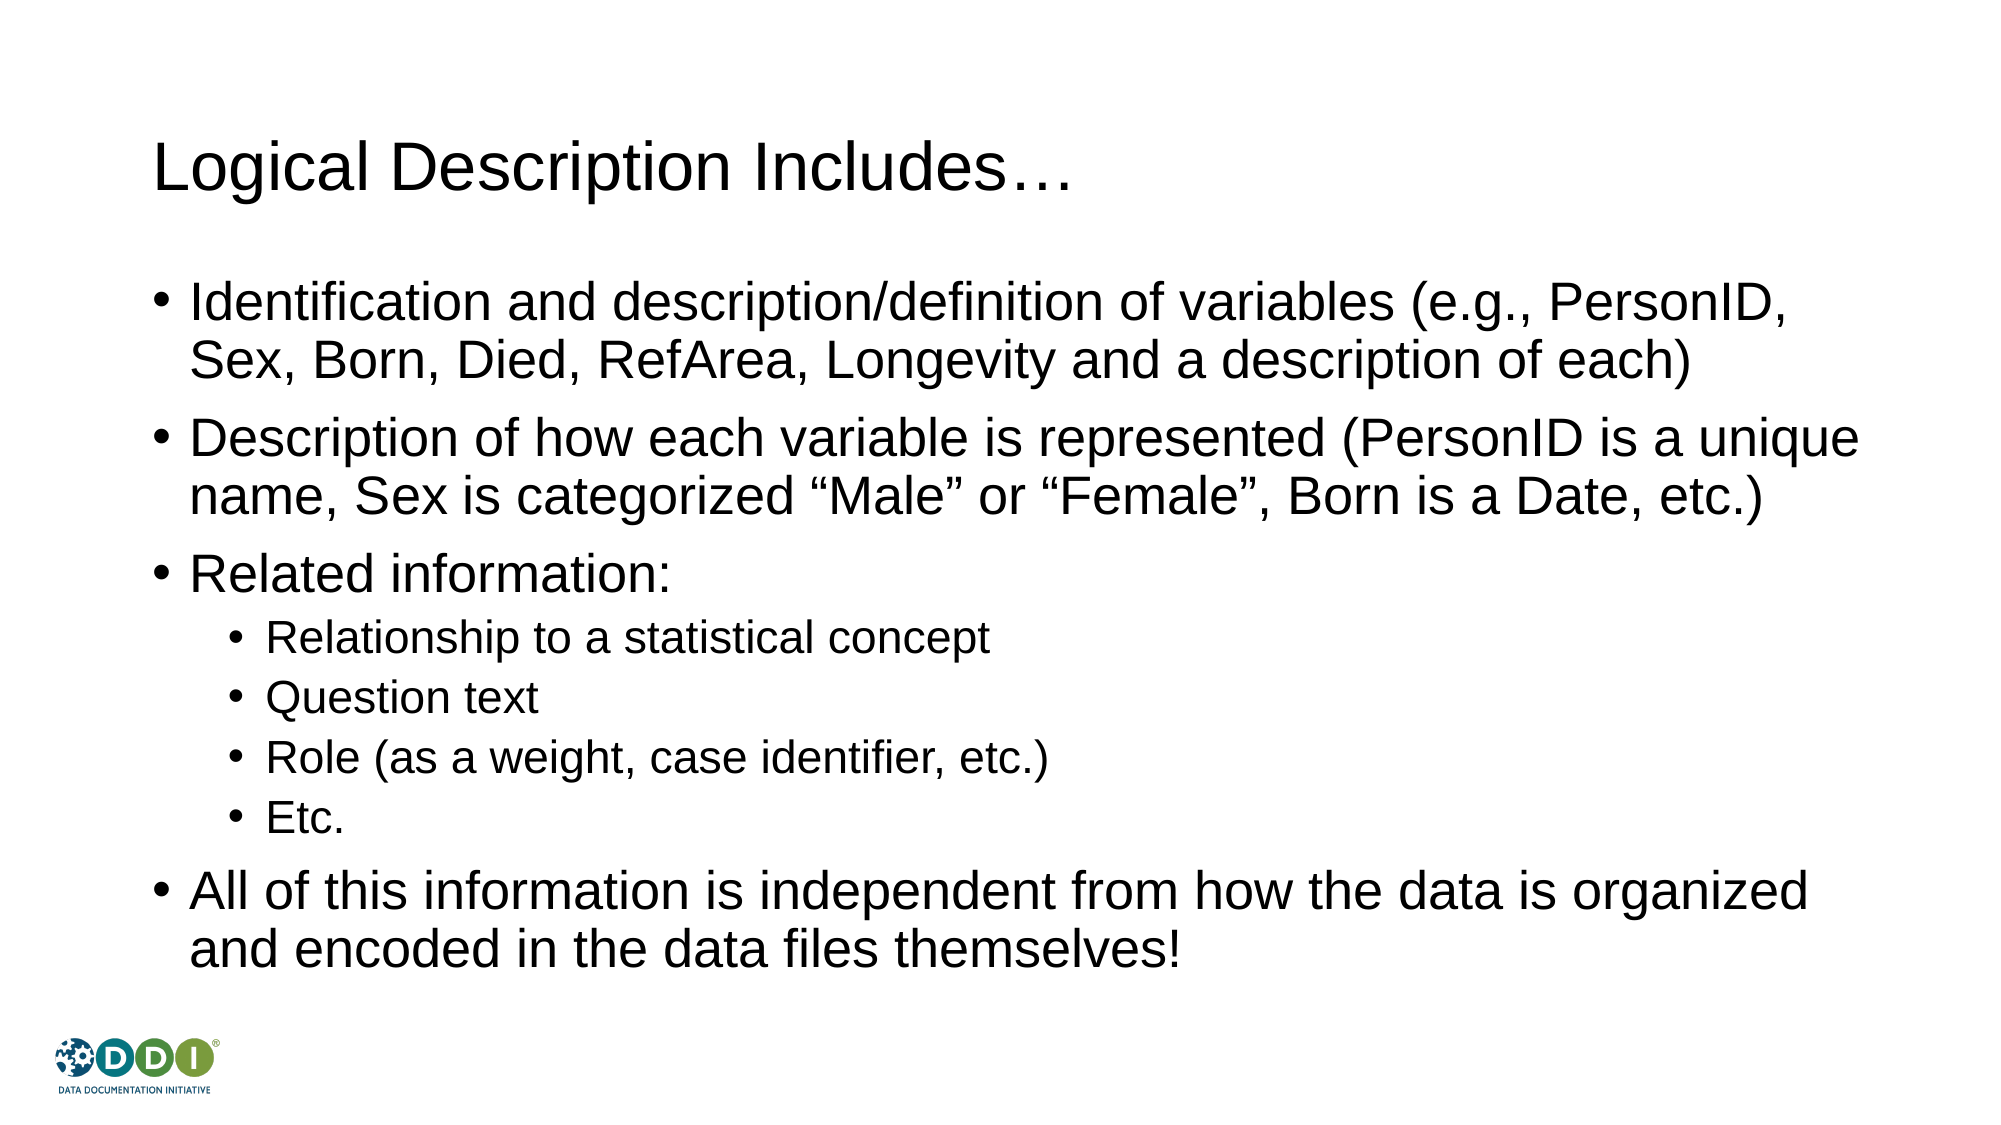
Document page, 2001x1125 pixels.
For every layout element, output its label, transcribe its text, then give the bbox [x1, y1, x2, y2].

title Logical Description Includes… [137, 59, 1863, 265]
list Identification and description/definition of variables (e.g., PersonID, Sex, Born, Died, RefArea, Longevity and a description of each) Description of how each variable is represented (PersonID is a unique name, Sex is categorized “Male” or “Female”, Born is a Date, etc.) Related information: Relationship to a statistical concept Question text Role (as a weight, case identifier, etc.) Etc. All of this information is independent from how the data is organized and encoded in the data files themselves! [137, 265, 1887, 1017]
picture [53, 1035, 222, 1095]
